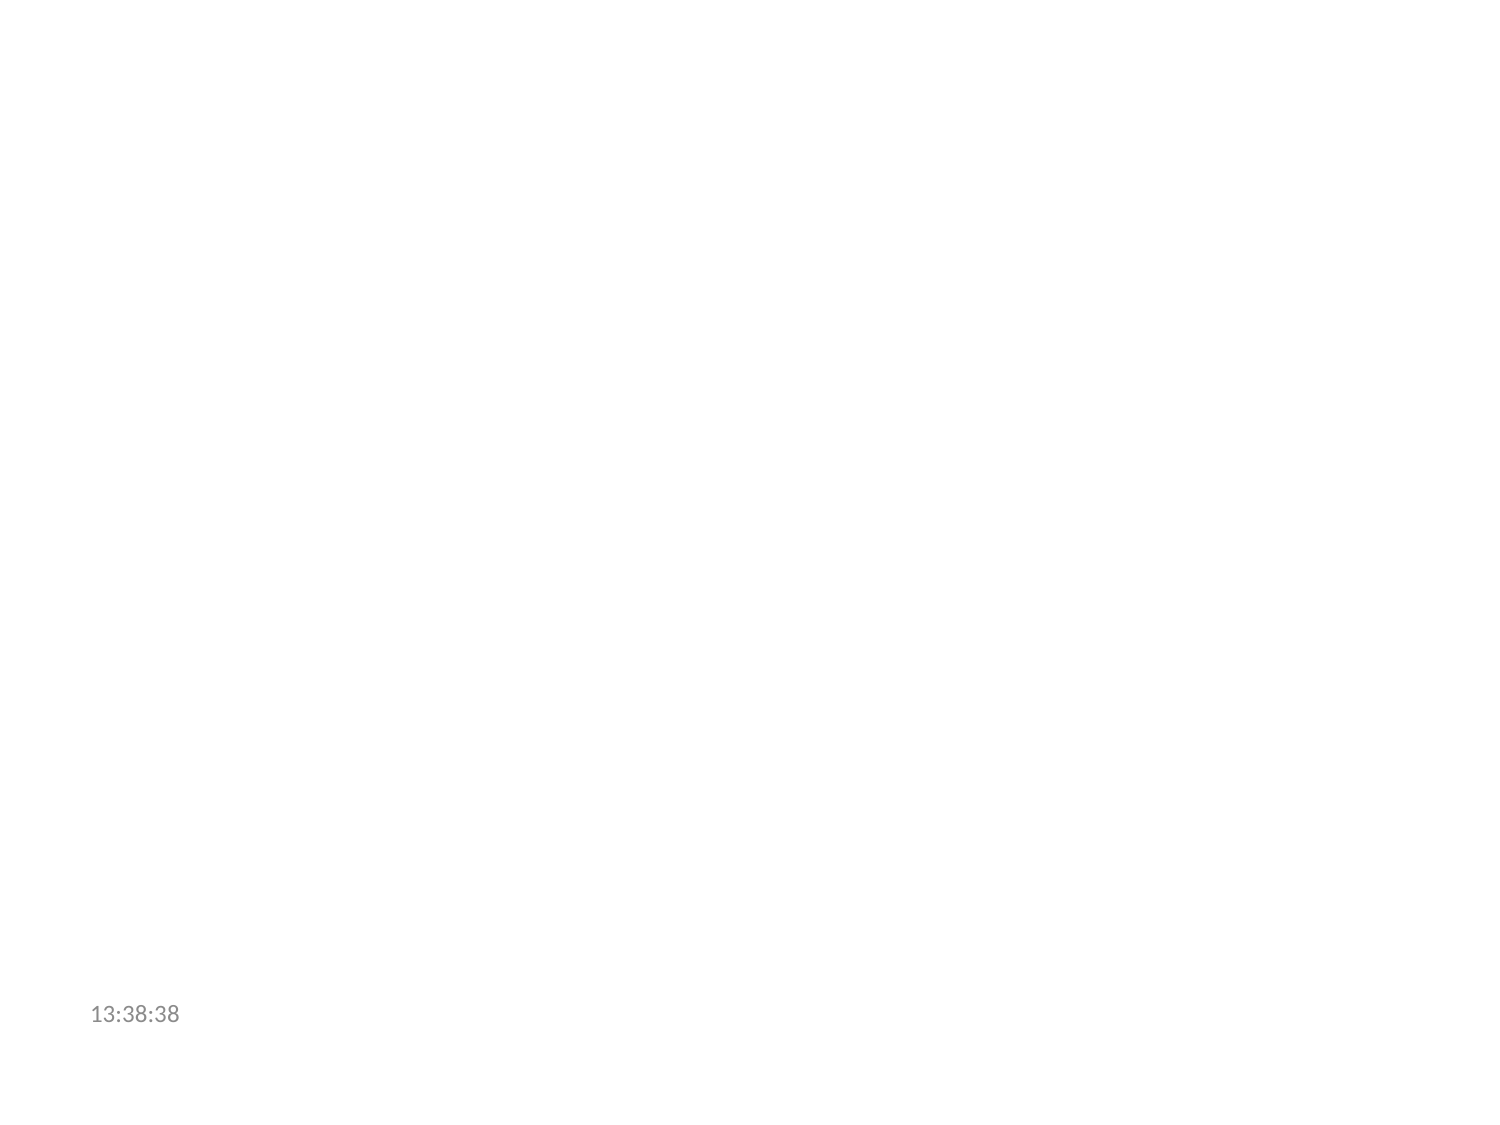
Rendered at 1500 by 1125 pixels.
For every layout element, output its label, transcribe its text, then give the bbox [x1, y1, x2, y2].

text_box 15:35:09 [75, 982, 425, 1043]
